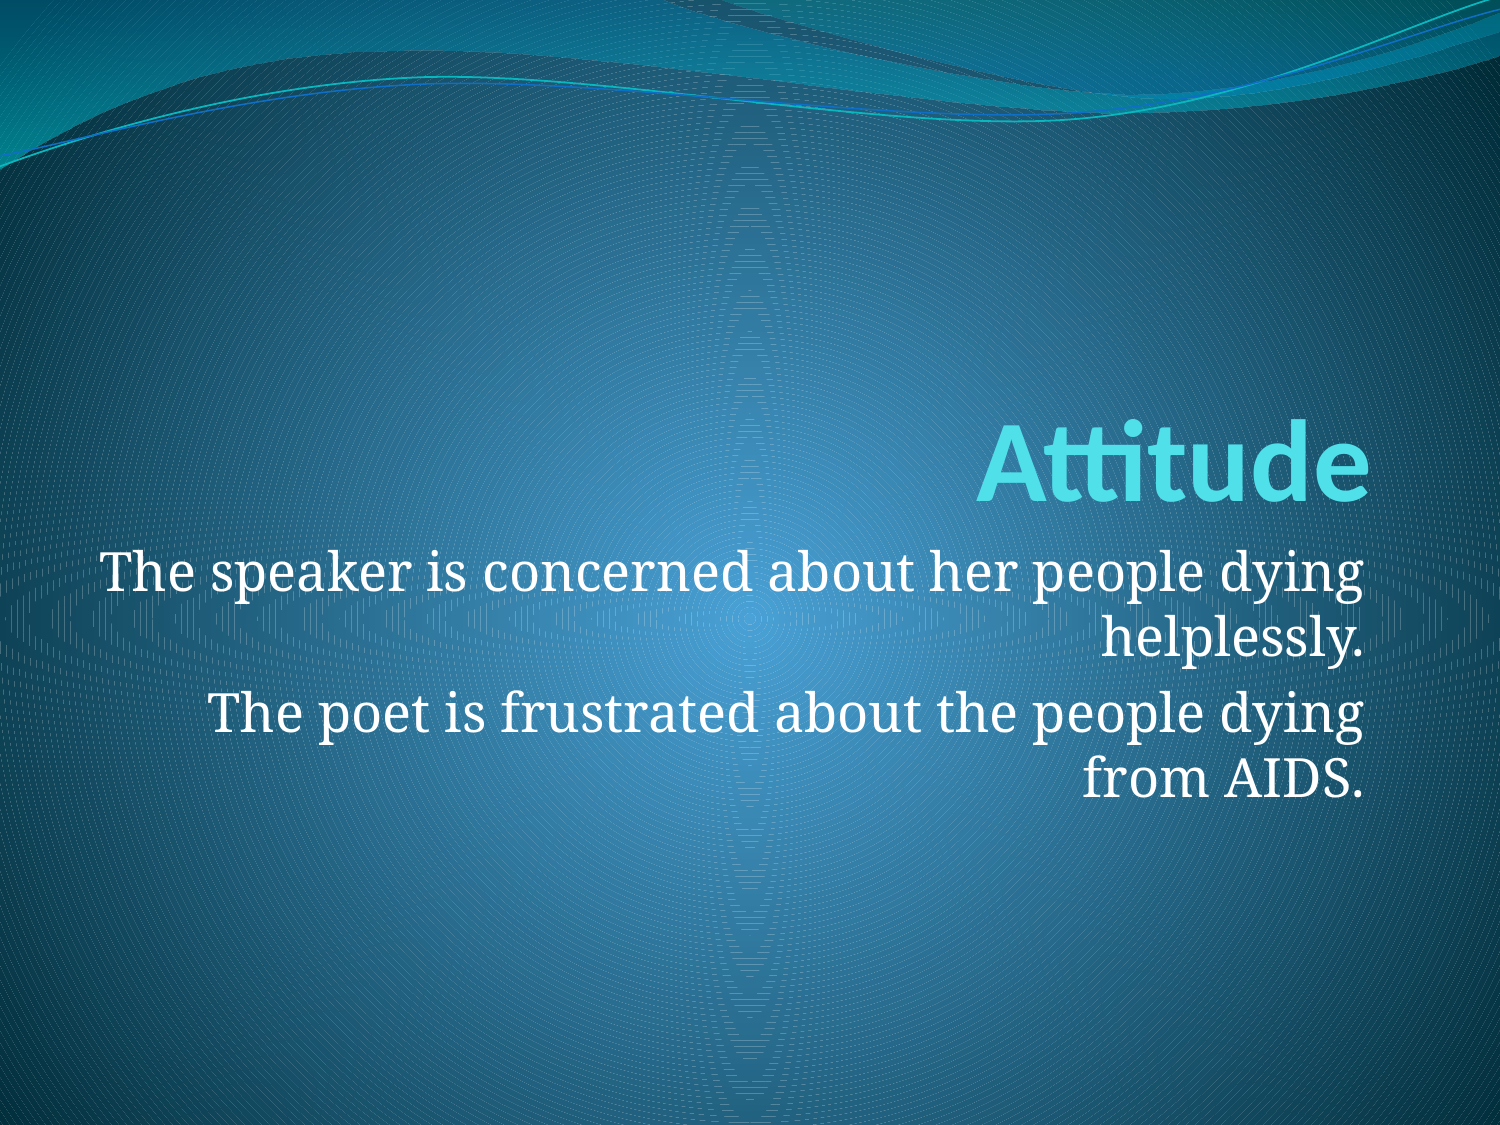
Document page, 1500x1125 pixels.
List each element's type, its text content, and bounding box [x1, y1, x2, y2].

title Attitude [87, 224, 1376, 525]
subtitle The speaker is concerned about her people dying helplessly. The poet is frustrated about the people dying from AIDS. [87, 529, 1376, 818]
